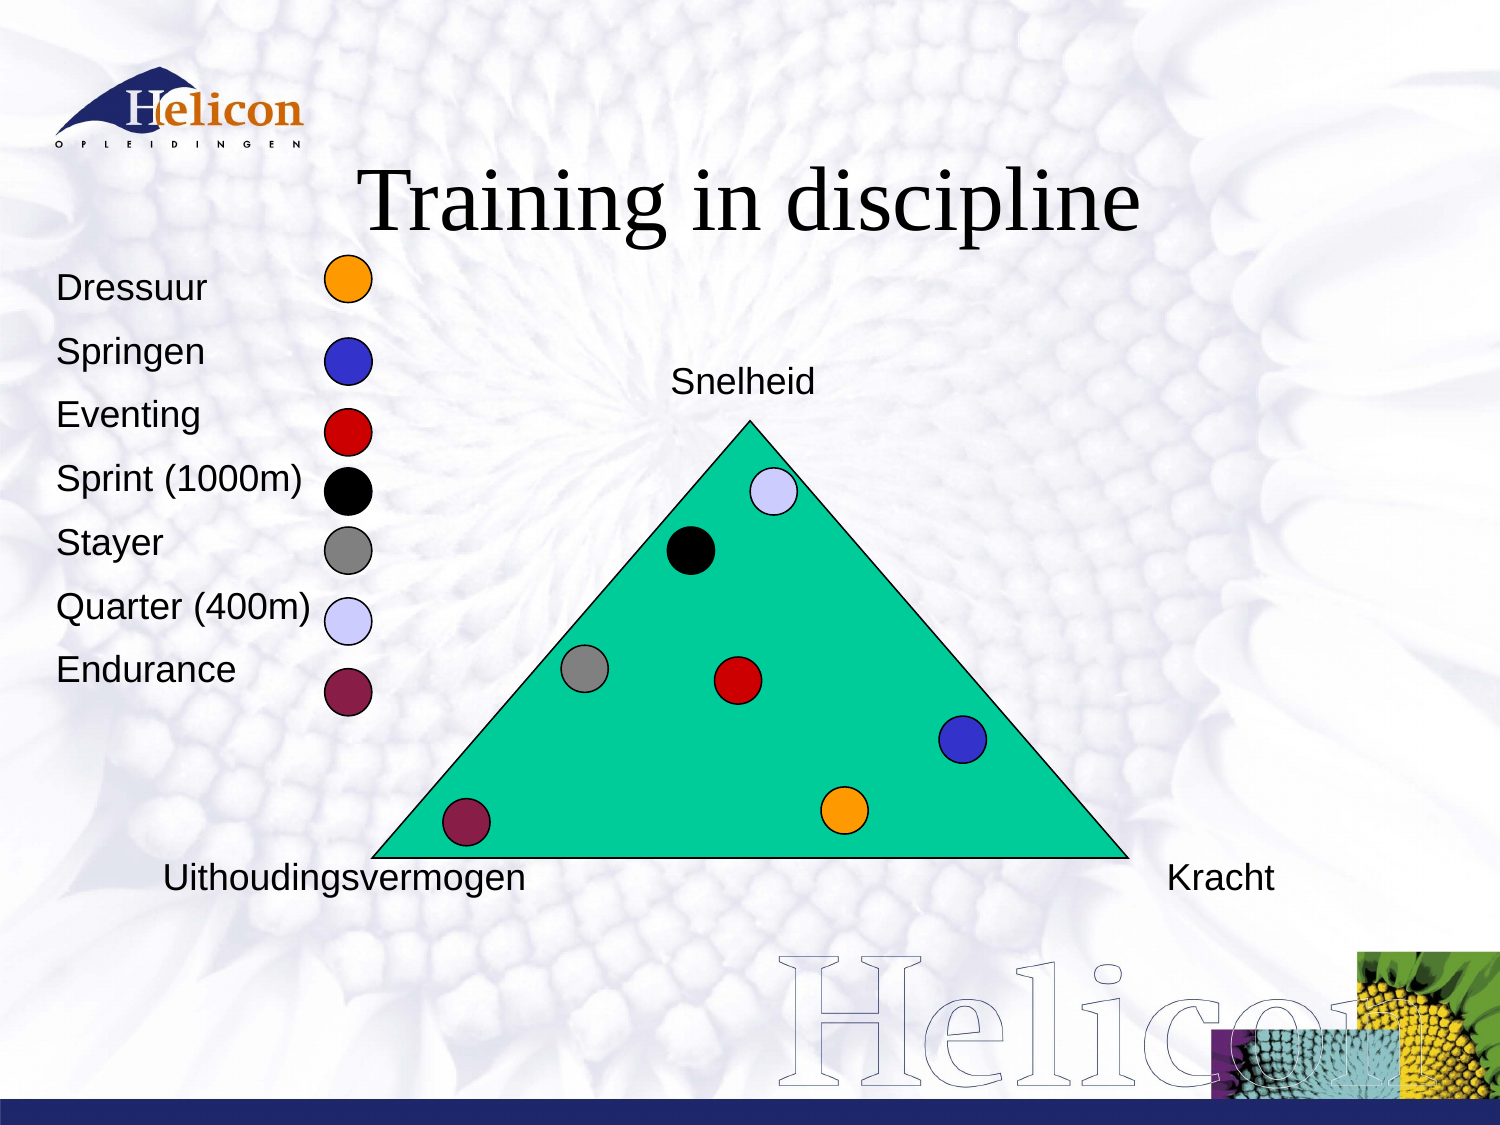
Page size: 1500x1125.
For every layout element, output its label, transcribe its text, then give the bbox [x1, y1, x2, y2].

title Training in discipline [112, 99, 1388, 288]
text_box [147, 349, 1342, 907]
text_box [40, 255, 385, 723]
picture [0, 0, 1500, 1125]
